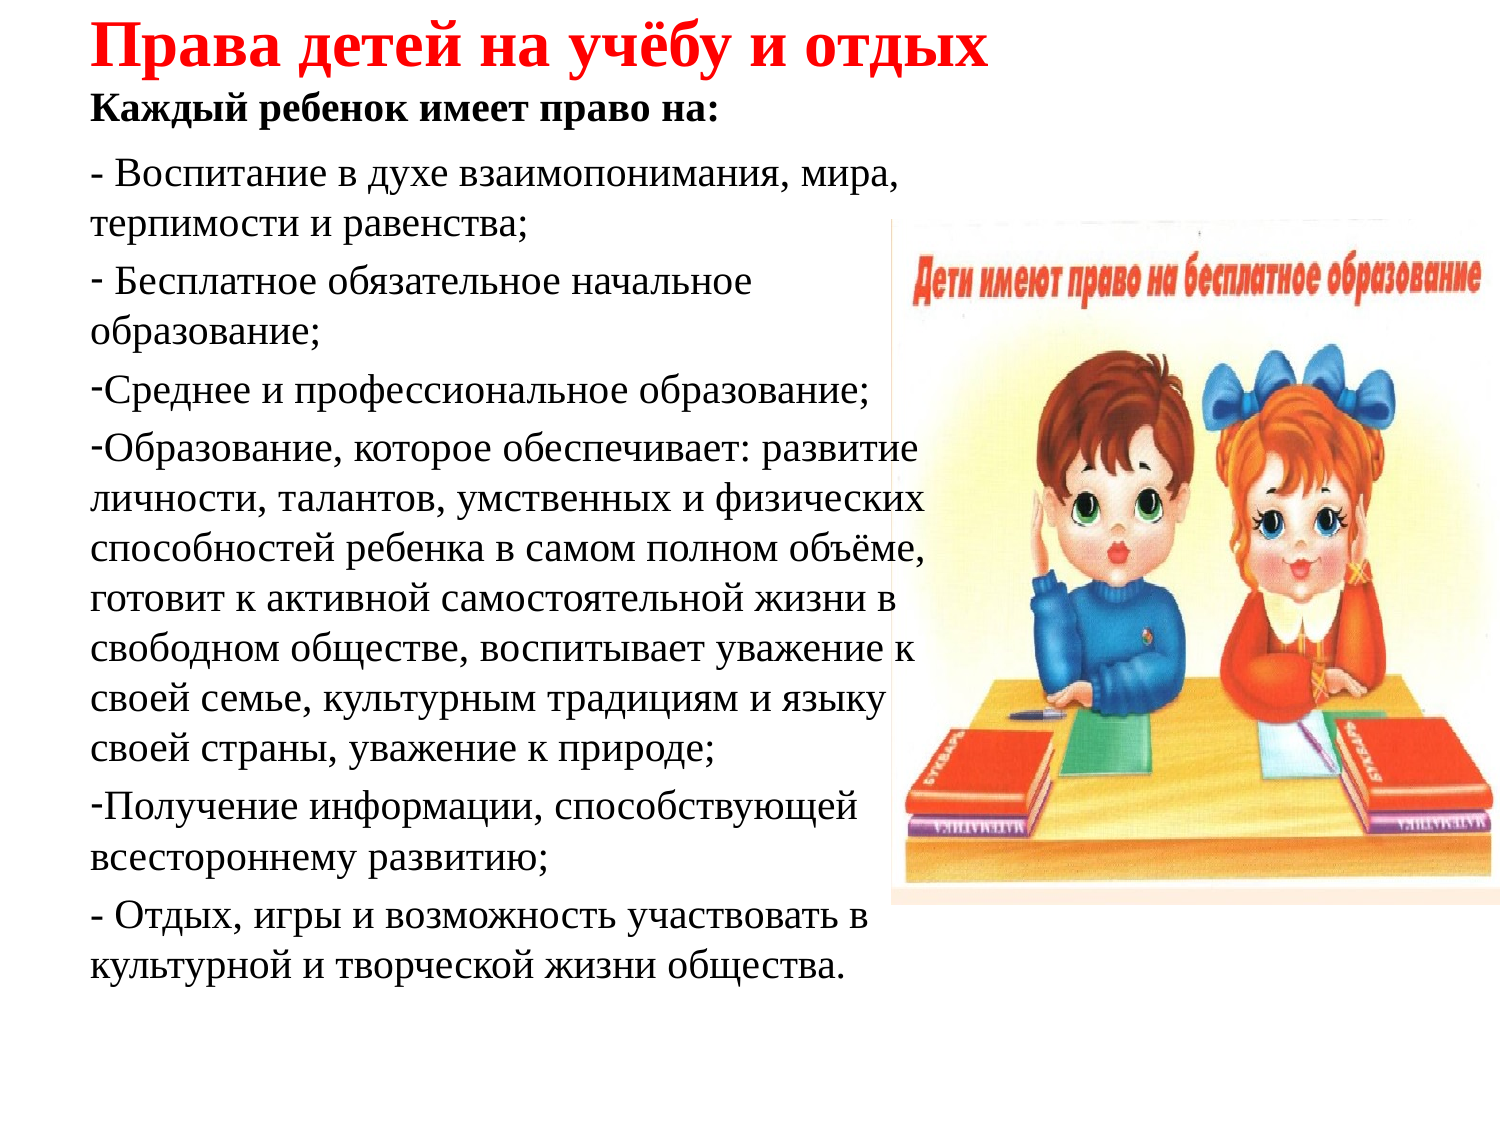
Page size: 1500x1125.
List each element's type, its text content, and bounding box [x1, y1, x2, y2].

list - Воспитание в духе взаимопонимания, мира, терпимости и равенства; Бесплатное обязательное начальное образование; Среднее и профессиональное образование; Образование, которое обеспечивает: развитие личности, талантов, умственных и физических способностей ребенка в самом полном объёме, готовит к активной самостоятельной жизни в свободном обществе, воспитывает уважение к своей семье, культурным традициям и языку своей страны, уважение к природе; Получение информации, способствующей всестороннему развитию; - Отдых, игры и возможность участвовать в культурной и творческой жизни общества. [74, 136, 987, 1006]
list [891, 219, 1500, 906]
title Права детей на учёбу и отдых Каждый ребенок имеет право на: [74, 44, 1460, 138]
